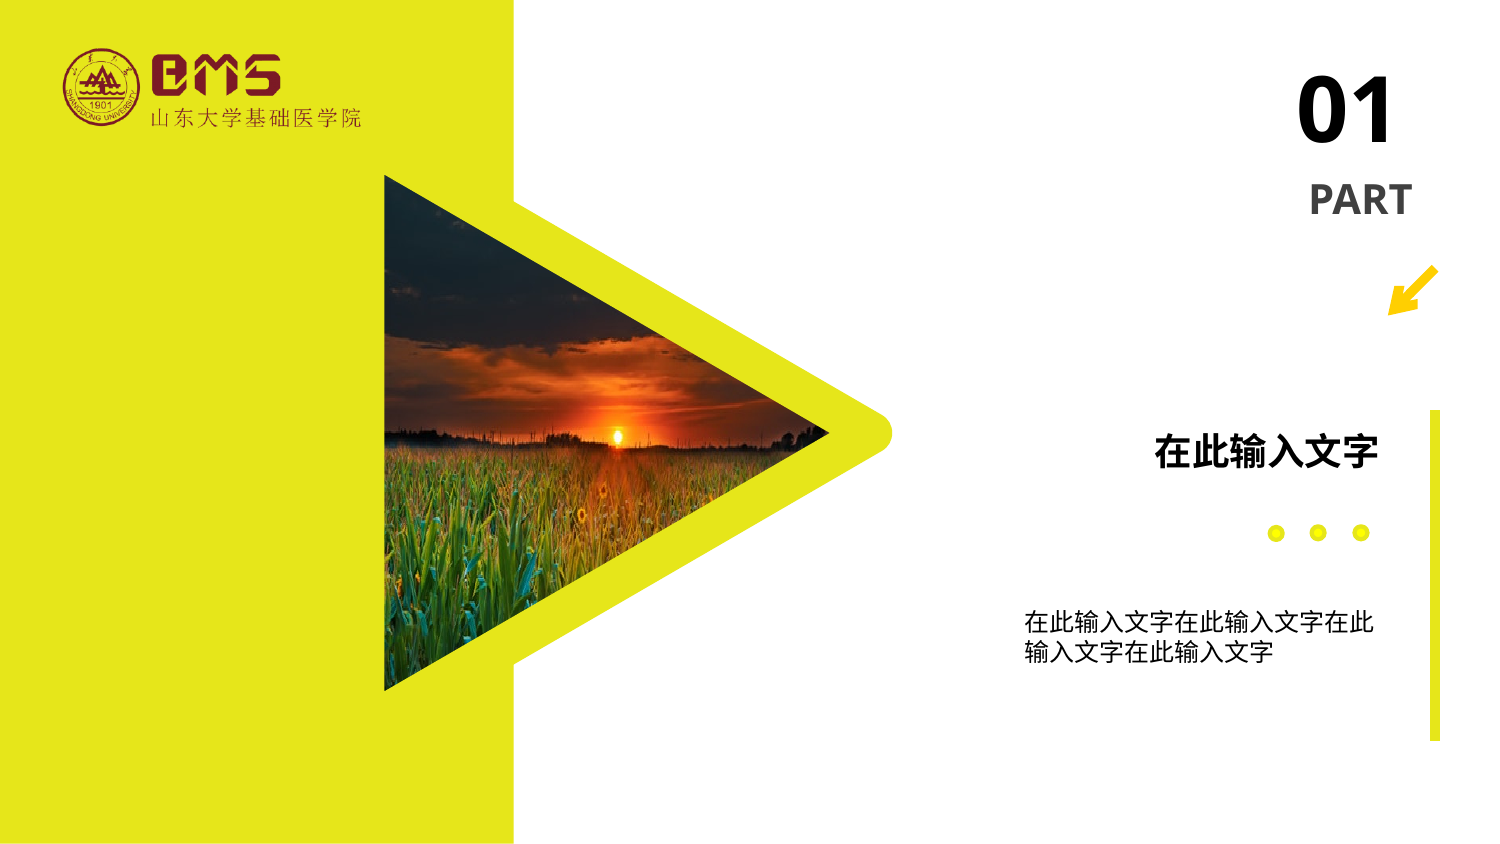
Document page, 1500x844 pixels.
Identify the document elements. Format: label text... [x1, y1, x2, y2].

text_box [0, 0, 516, 844]
text_box [361, 162, 874, 730]
text_box [1309, 524, 1327, 542]
picture [41, 29, 406, 166]
text_box [1267, 524, 1285, 542]
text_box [1387, 267, 1436, 316]
text_box 01 [1281, 43, 1435, 169]
text_box 在此输入文字在此输入文字在此输入文字在此输入文字 [1009, 599, 1392, 704]
text_box 在此输入文字 [1139, 420, 1424, 481]
text_box PART [1293, 165, 1447, 230]
text_box [1352, 524, 1370, 542]
